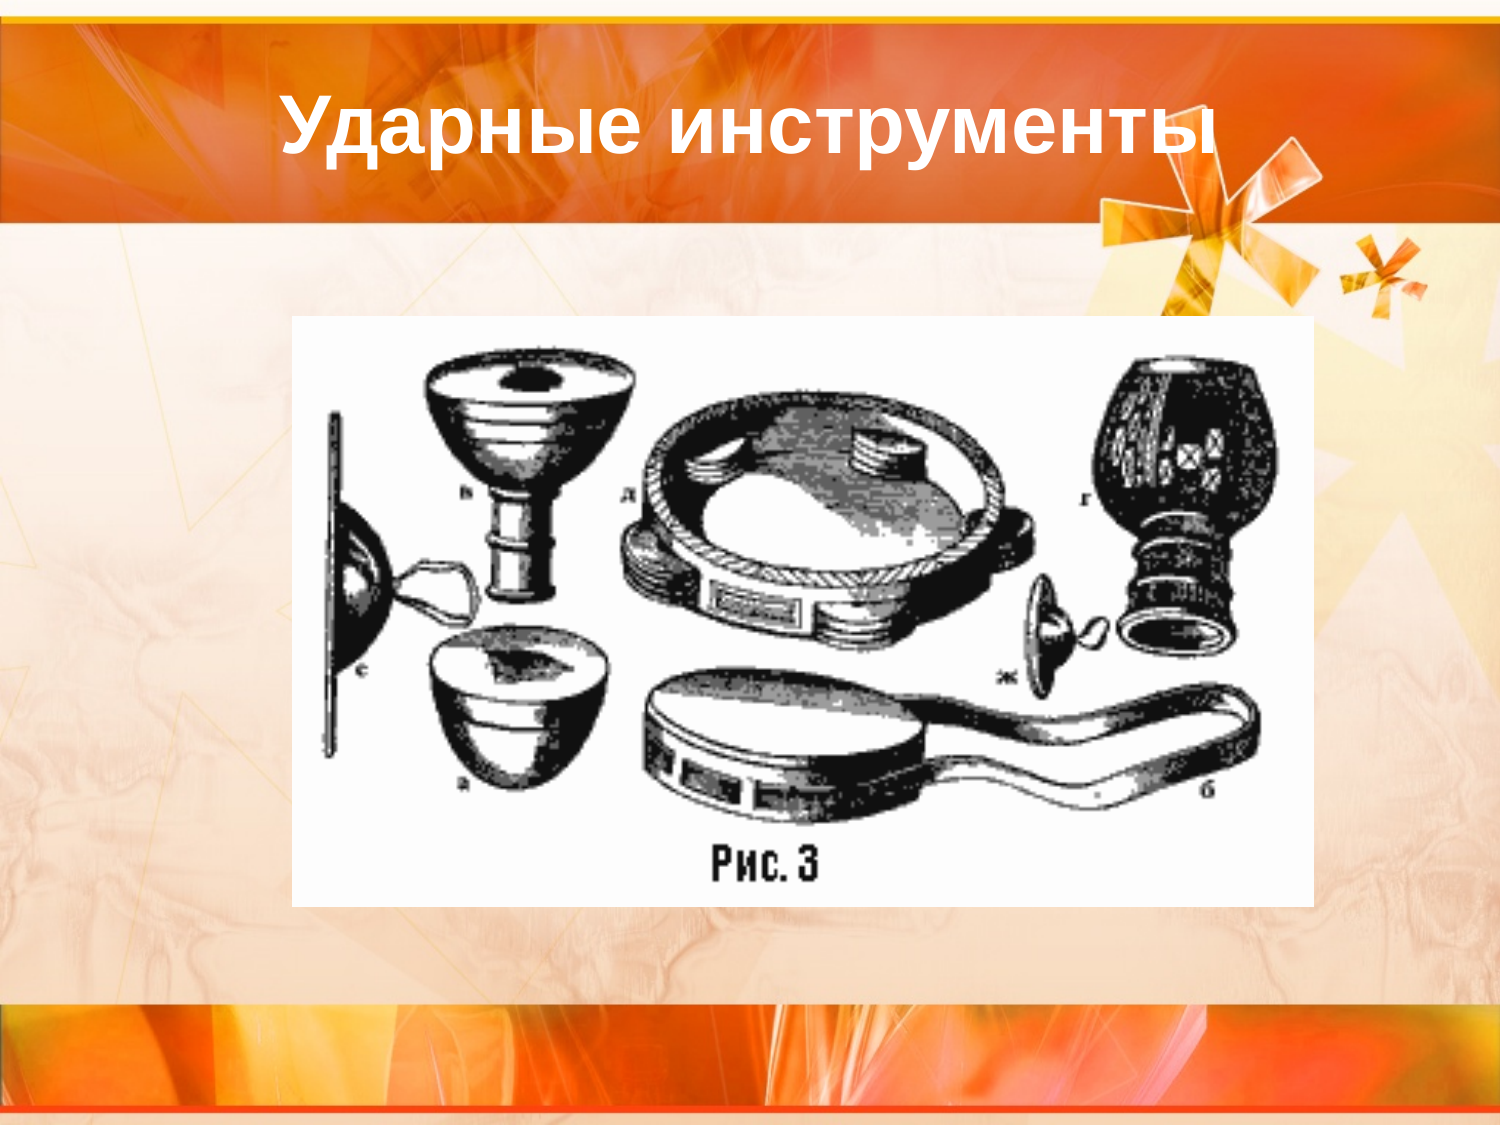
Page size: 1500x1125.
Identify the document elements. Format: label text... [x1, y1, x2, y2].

picture [0, 0, 1500, 1125]
title Ударные инструменты [74, 26, 1426, 215]
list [292, 316, 1314, 907]
